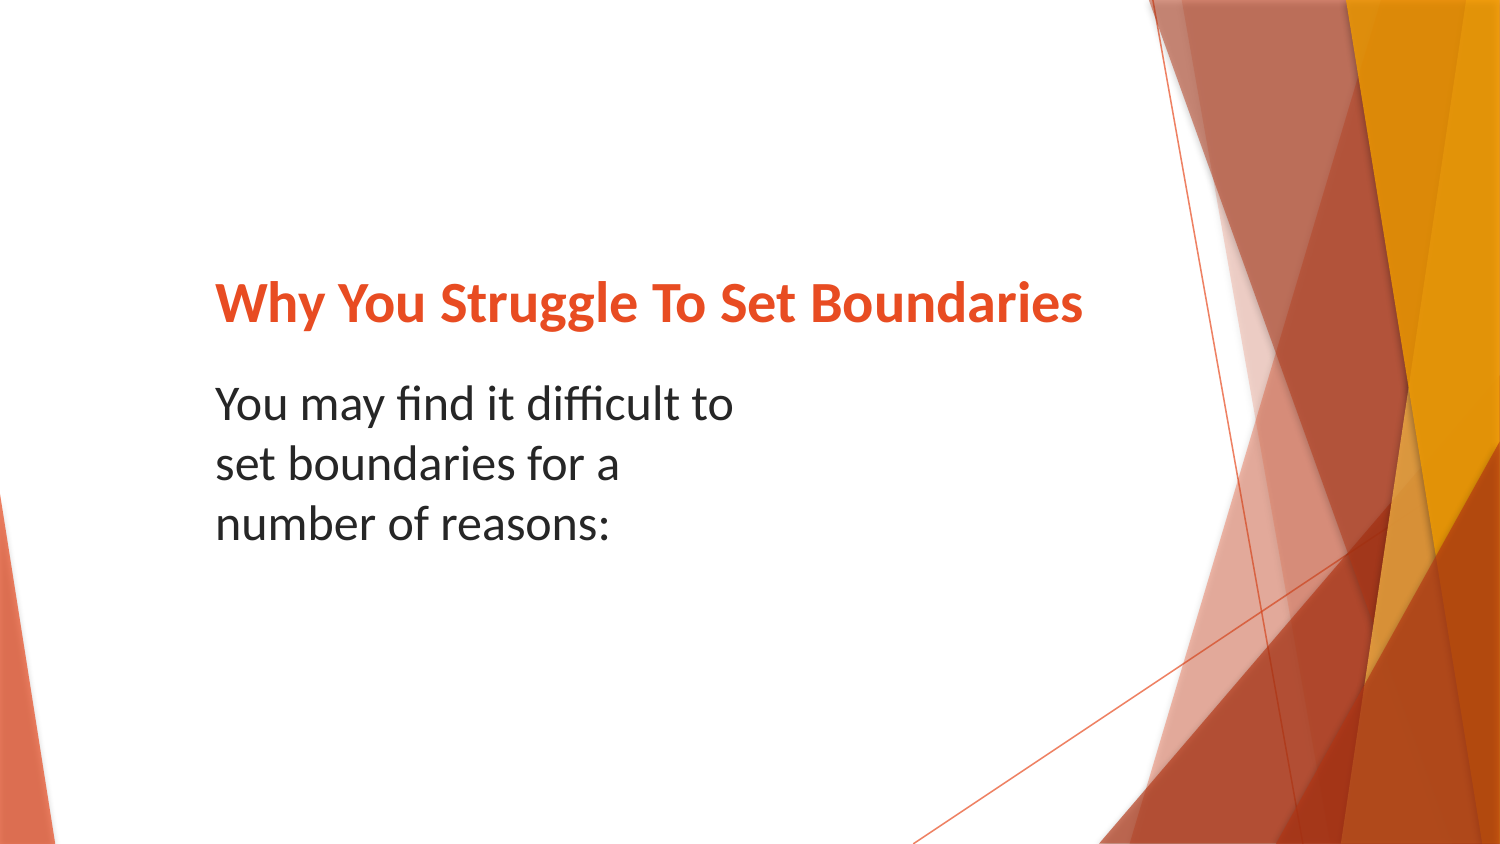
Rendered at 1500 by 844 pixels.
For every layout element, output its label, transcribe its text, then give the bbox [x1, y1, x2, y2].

list You may find it difficult to set boundaries for a number of reasons: [200, 362, 798, 789]
title Why You Struggle To Set Boundaries [200, 256, 1258, 356]
